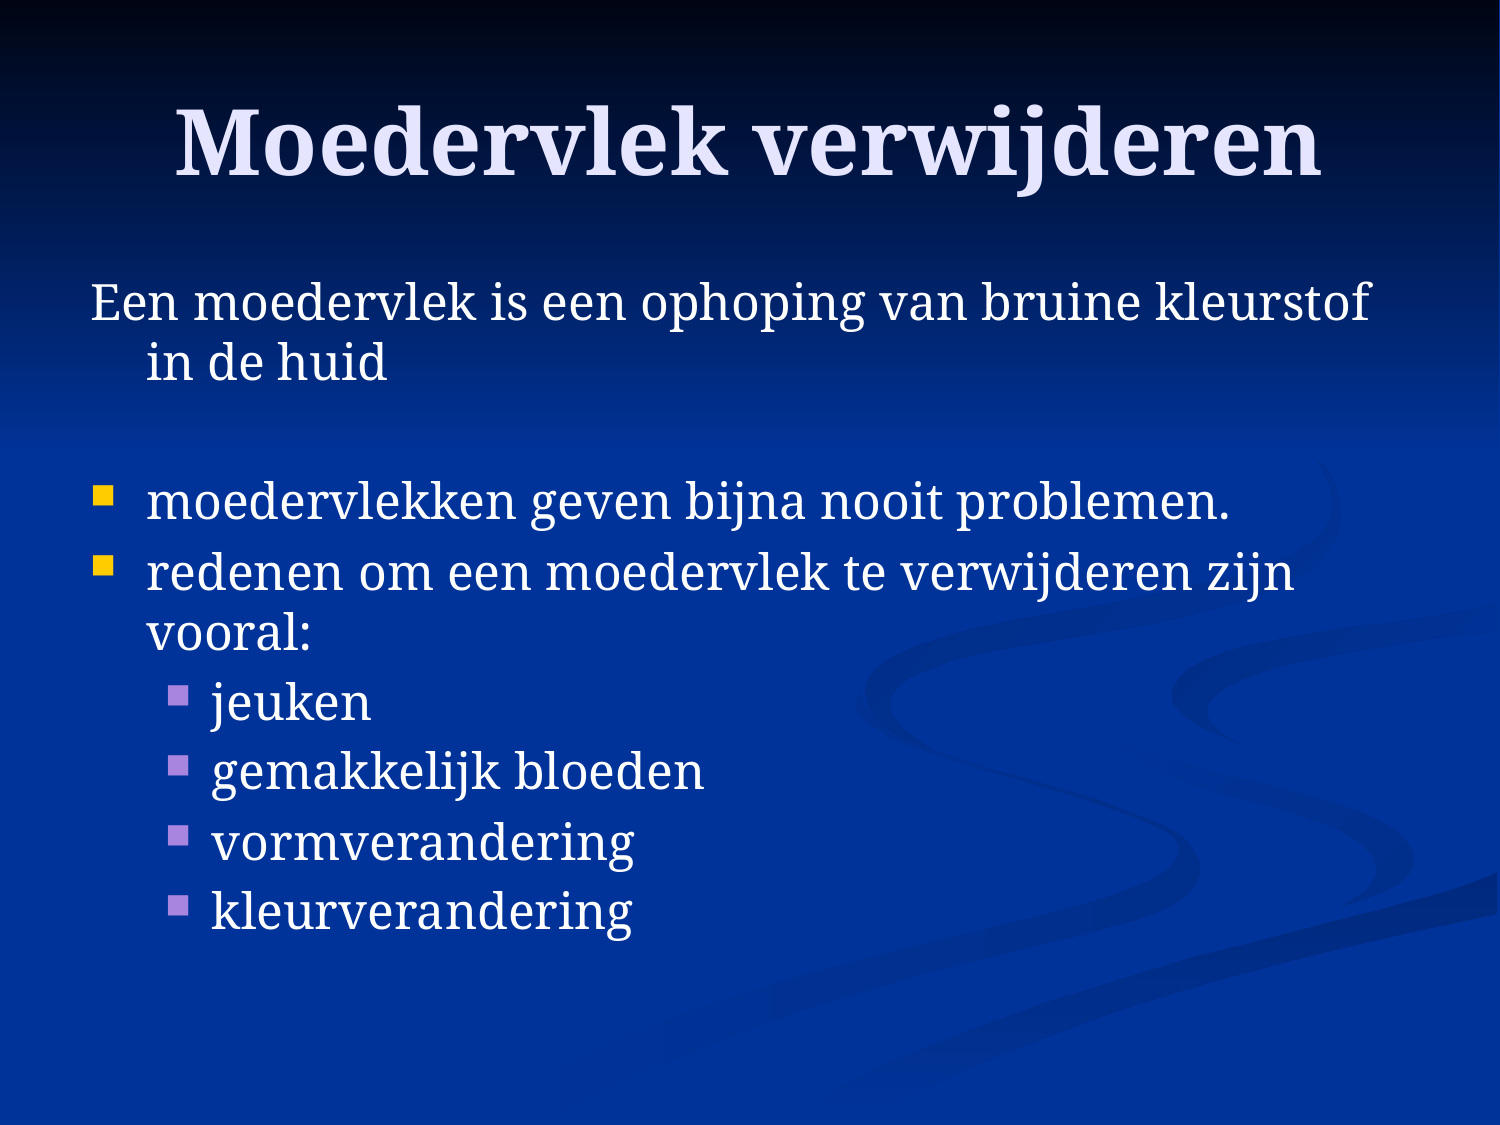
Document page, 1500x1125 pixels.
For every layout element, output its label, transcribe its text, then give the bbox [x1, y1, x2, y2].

title Moedervlek verwijderen [74, 44, 1426, 233]
list Een moedervlek is een ophoping van bruine kleurstof in de huid moedervlekken geven bijna nooit problemen. redenen om een moedervlek te verwijderen zijn vooral: jeuken gemakkelijk bloeden vormverandering kleurverandering [74, 262, 1426, 1006]
